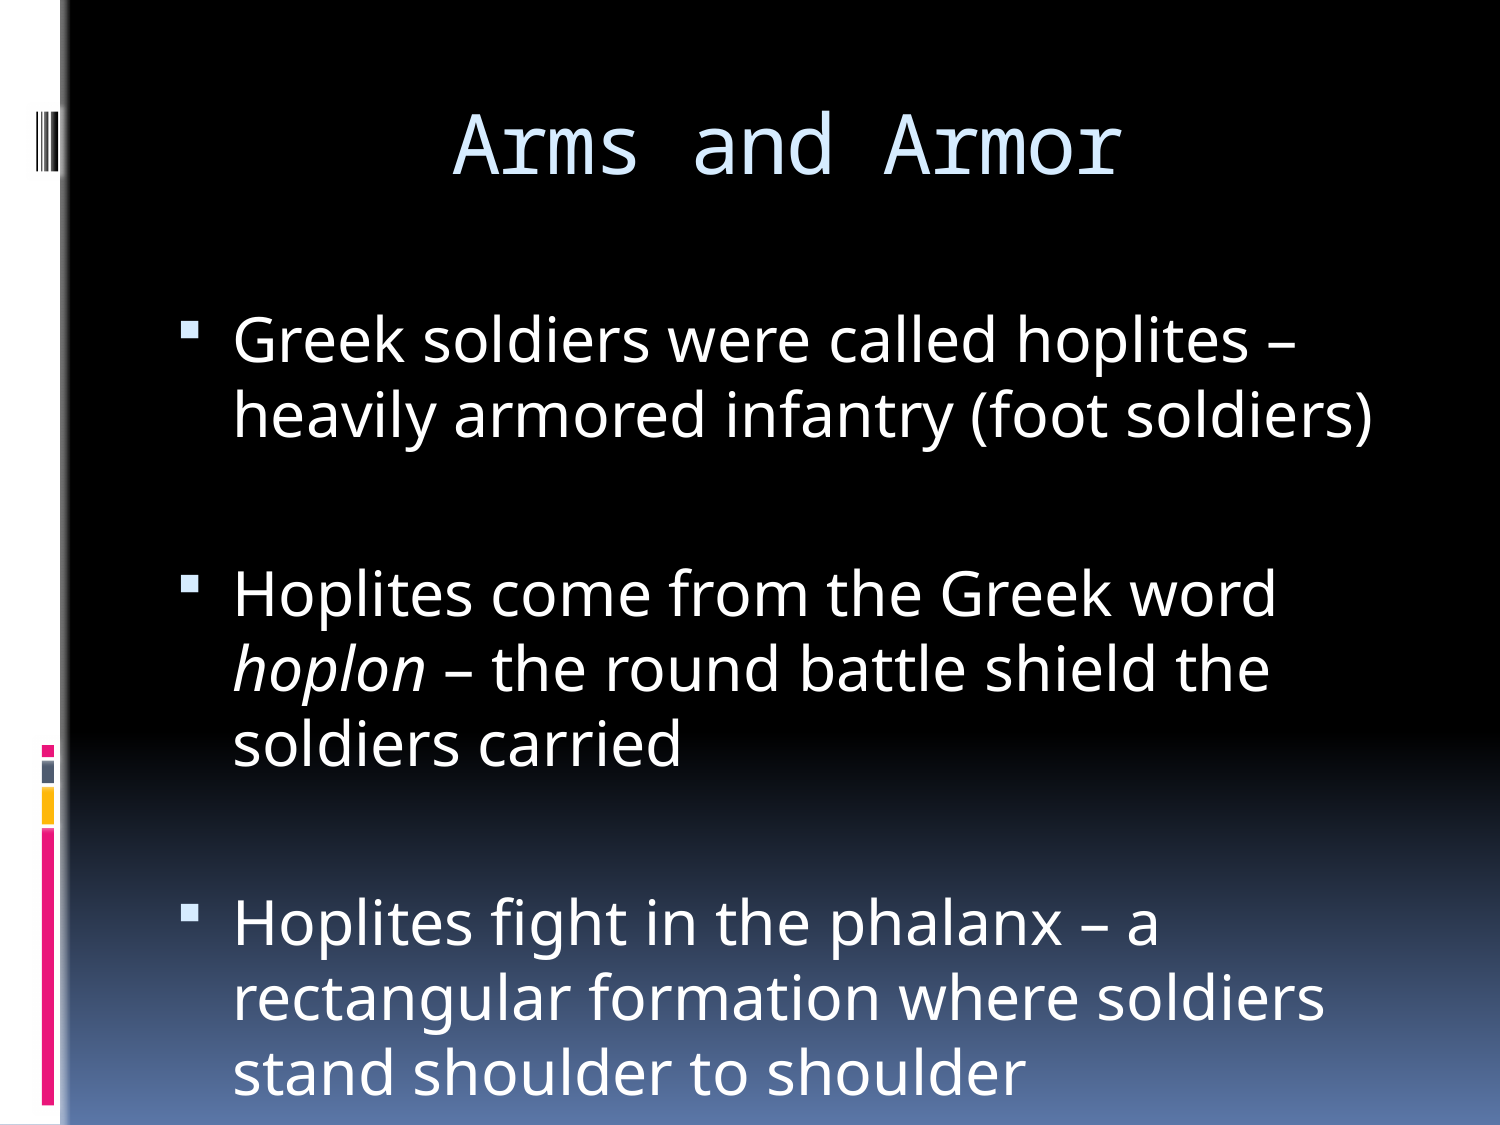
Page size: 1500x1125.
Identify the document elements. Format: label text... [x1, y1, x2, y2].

list Greek soldiers were called hoplites – heavily armored infantry (foot soldiers) Hoplites come from the Greek word hoplon – the round battle shield the soldiers carried Hoplites fight in the phalanx – a rectangular formation where soldiers stand shoulder to shoulder [150, 292, 1425, 1043]
title Arms and Armor [150, 83, 1425, 234]
